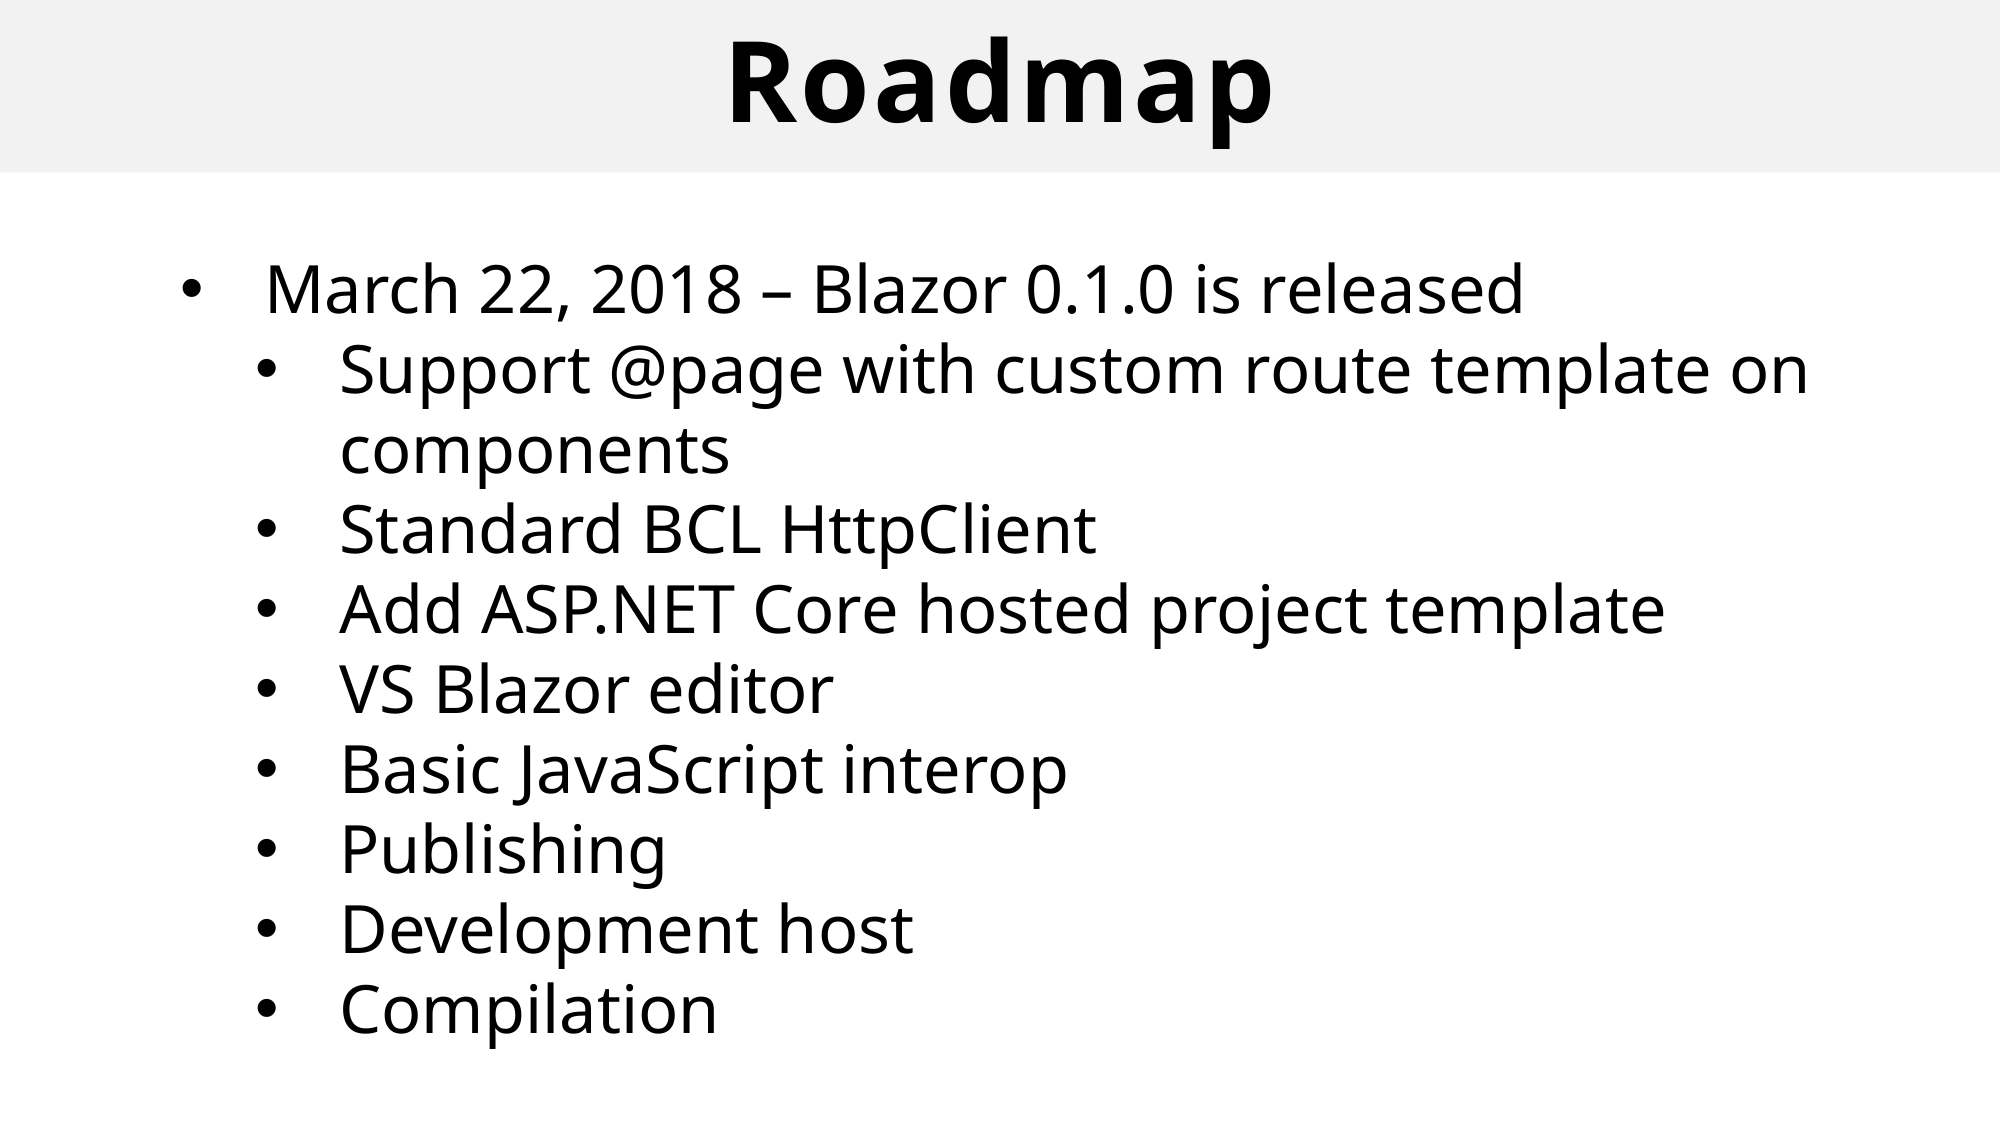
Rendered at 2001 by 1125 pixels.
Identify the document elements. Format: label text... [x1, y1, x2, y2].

title Roadmap [0, 0, 2000, 172]
text_box March 22, 2018 – Blazor 0.1.0 is released Support @page with custom route template on components Standard BCL HttpClient Add ASP.NET Core hosted project template VS Blazor editor Basic JavaScript interop Publishing Development host Compilation [0, 172, 2000, 1122]
